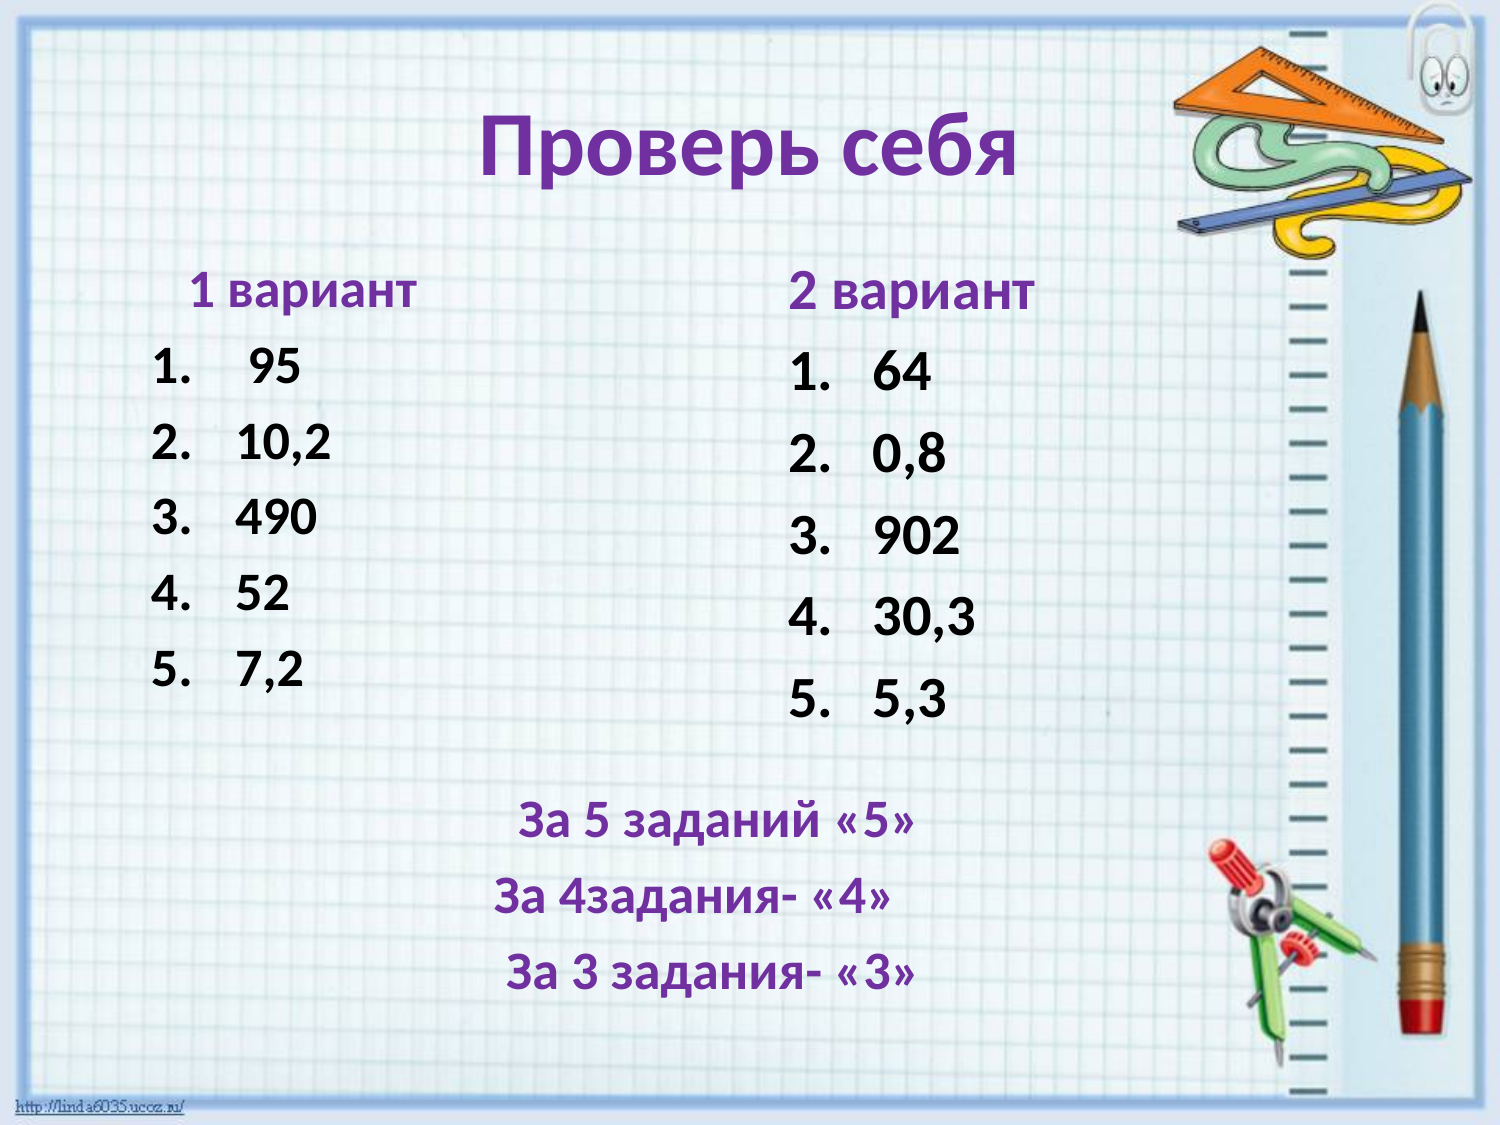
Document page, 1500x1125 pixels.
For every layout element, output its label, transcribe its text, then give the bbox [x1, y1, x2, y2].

text_box 2 вариант 64 0,8 902 30,3 5,3 [773, 243, 1176, 737]
picture [0, 0, 1500, 1125]
list 1 вариант 95 10,2 490 52 7,2 За 5 заданий «5» За 4задания- «4» За 3 задания- «3» [135, 245, 1307, 1059]
title Проверь себя [75, 45, 1425, 233]
